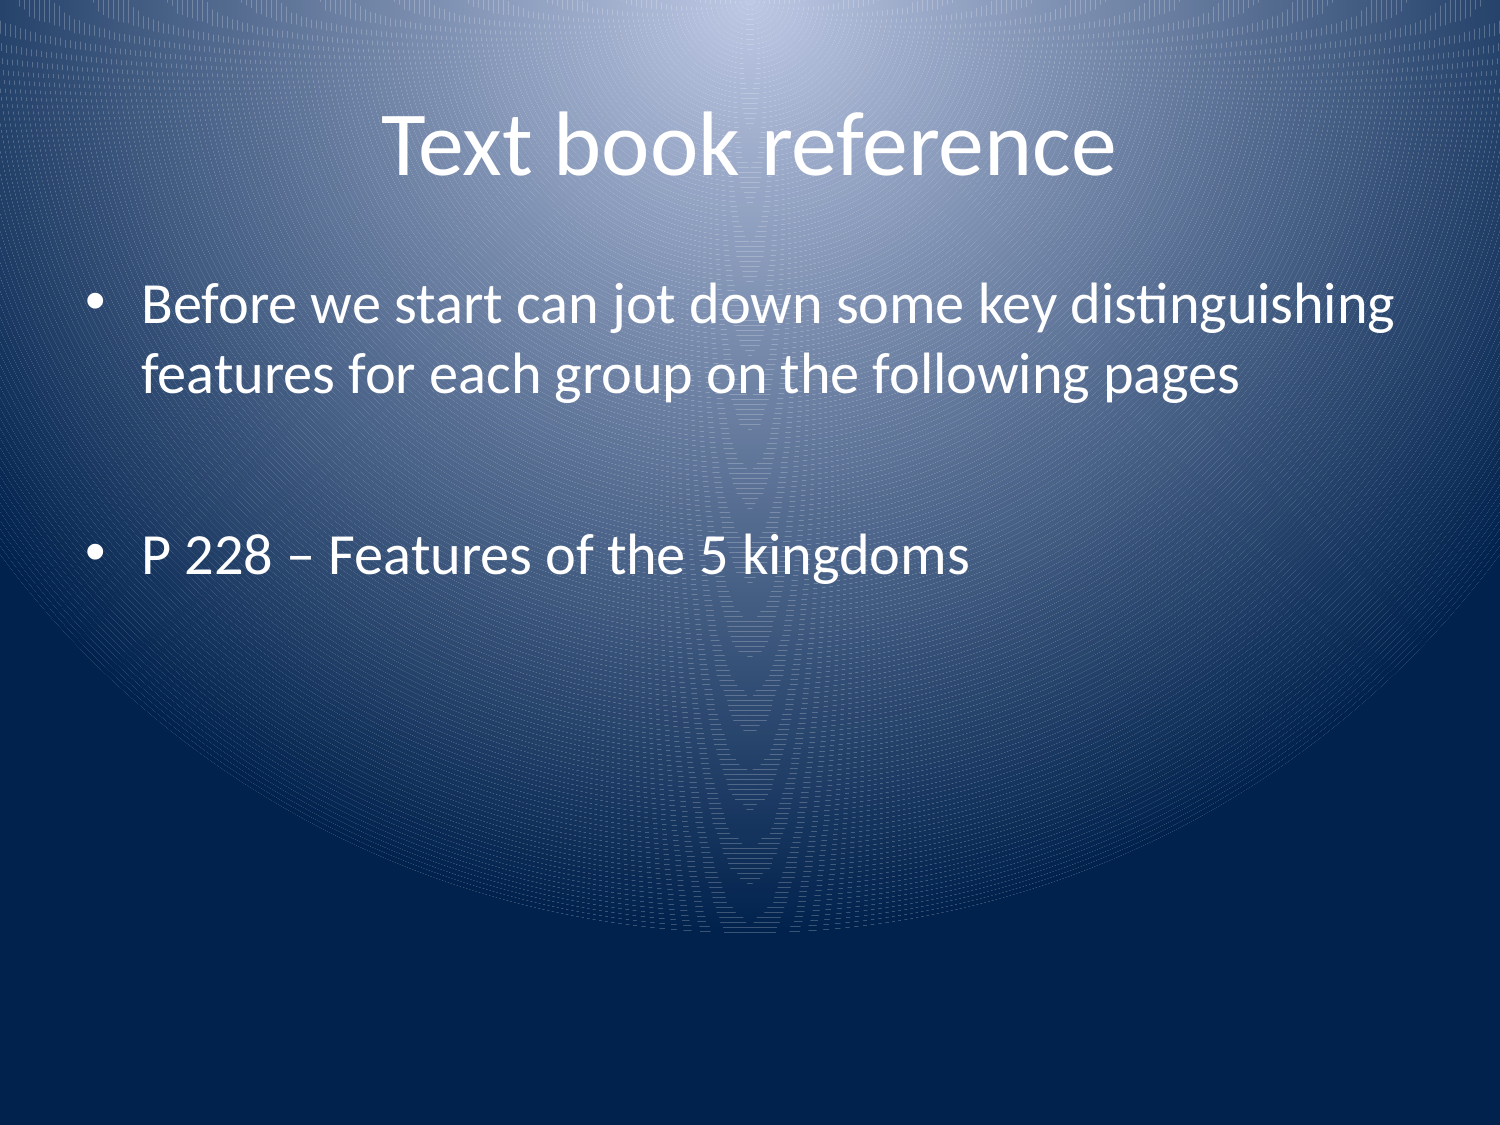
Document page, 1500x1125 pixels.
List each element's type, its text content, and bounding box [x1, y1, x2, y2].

title Text book reference [75, 45, 1425, 233]
list Before we start can jot down some key distinguishing features for each group on the following pages P 228 – Features of the 5 kingdoms [70, 257, 1421, 1001]
